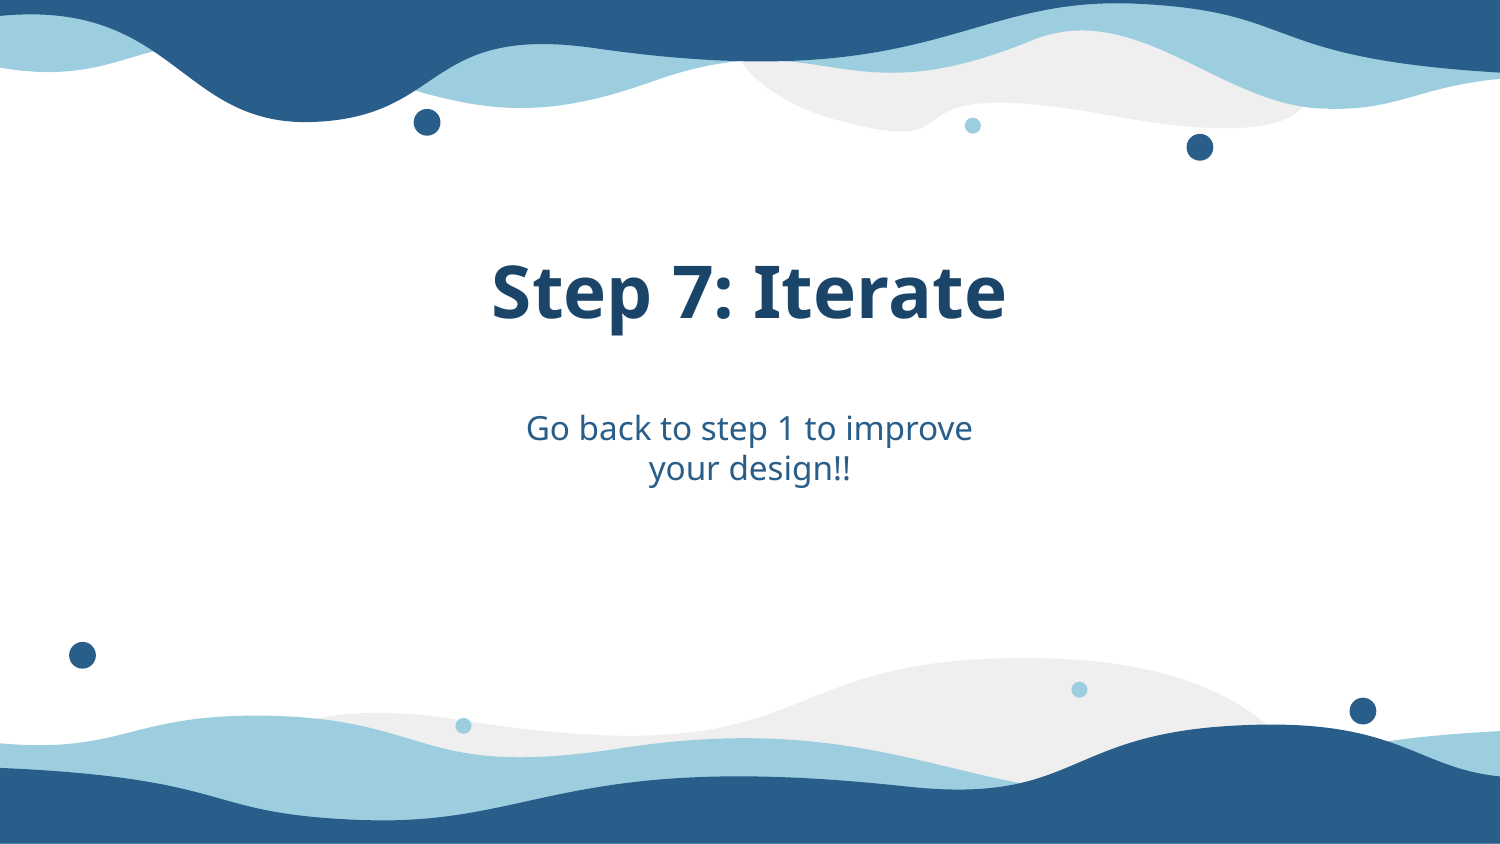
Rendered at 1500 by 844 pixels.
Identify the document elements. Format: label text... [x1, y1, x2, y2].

list Go back to step 1 to improve your design!! [491, 391, 1009, 598]
title Step 7: Iterate [326, 230, 1174, 405]
